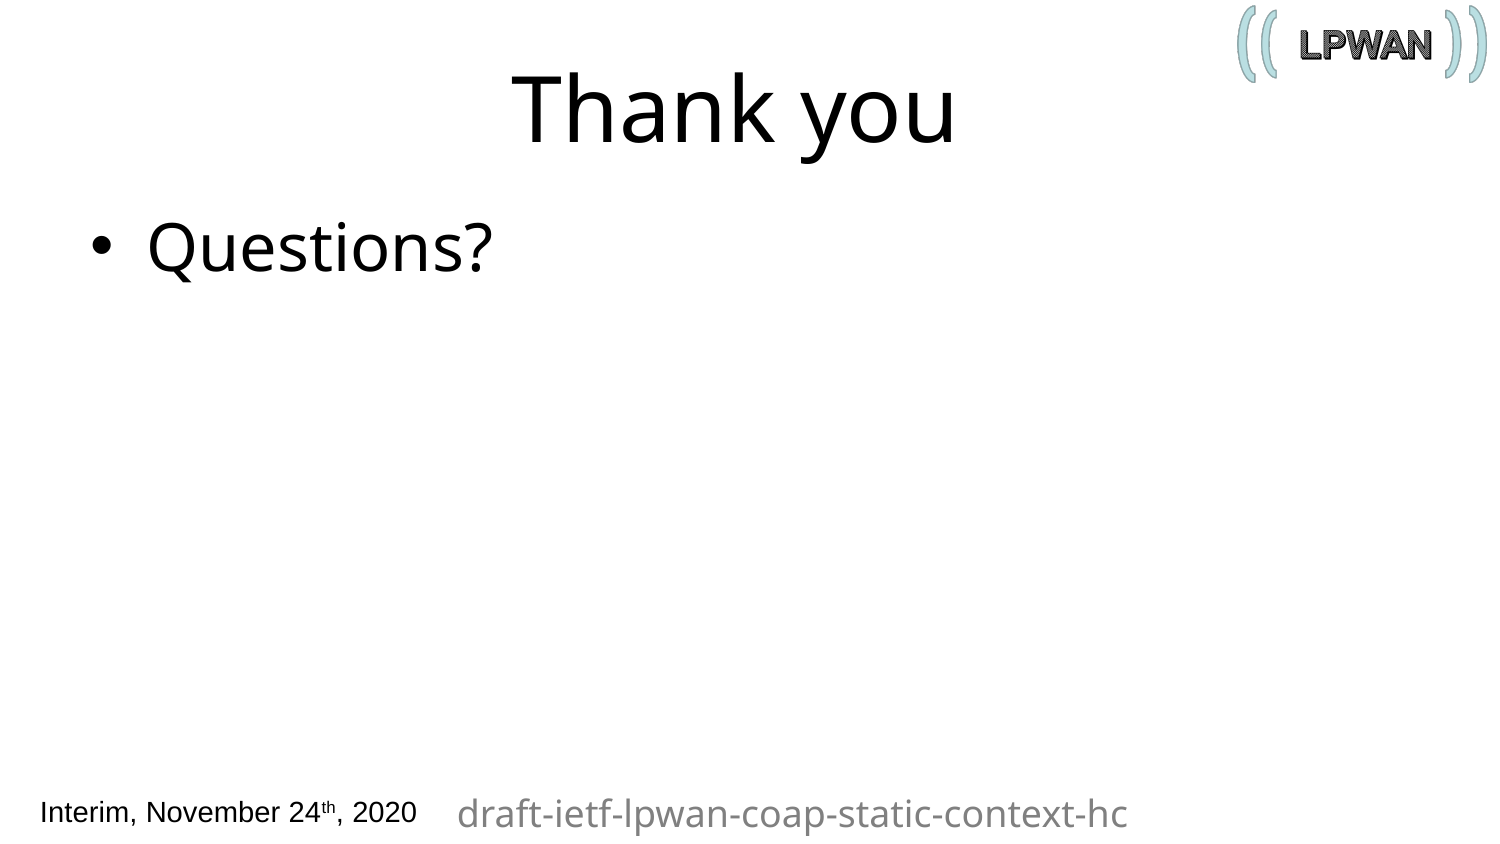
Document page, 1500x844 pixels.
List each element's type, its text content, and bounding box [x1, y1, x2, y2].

list Questions? [75, 196, 1425, 754]
text_box draft-ietf-lpwan-coap-static-context-hc [442, 783, 1192, 843]
picture [1237, 5, 1487, 83]
title Thank you [88, 24, 1383, 188]
